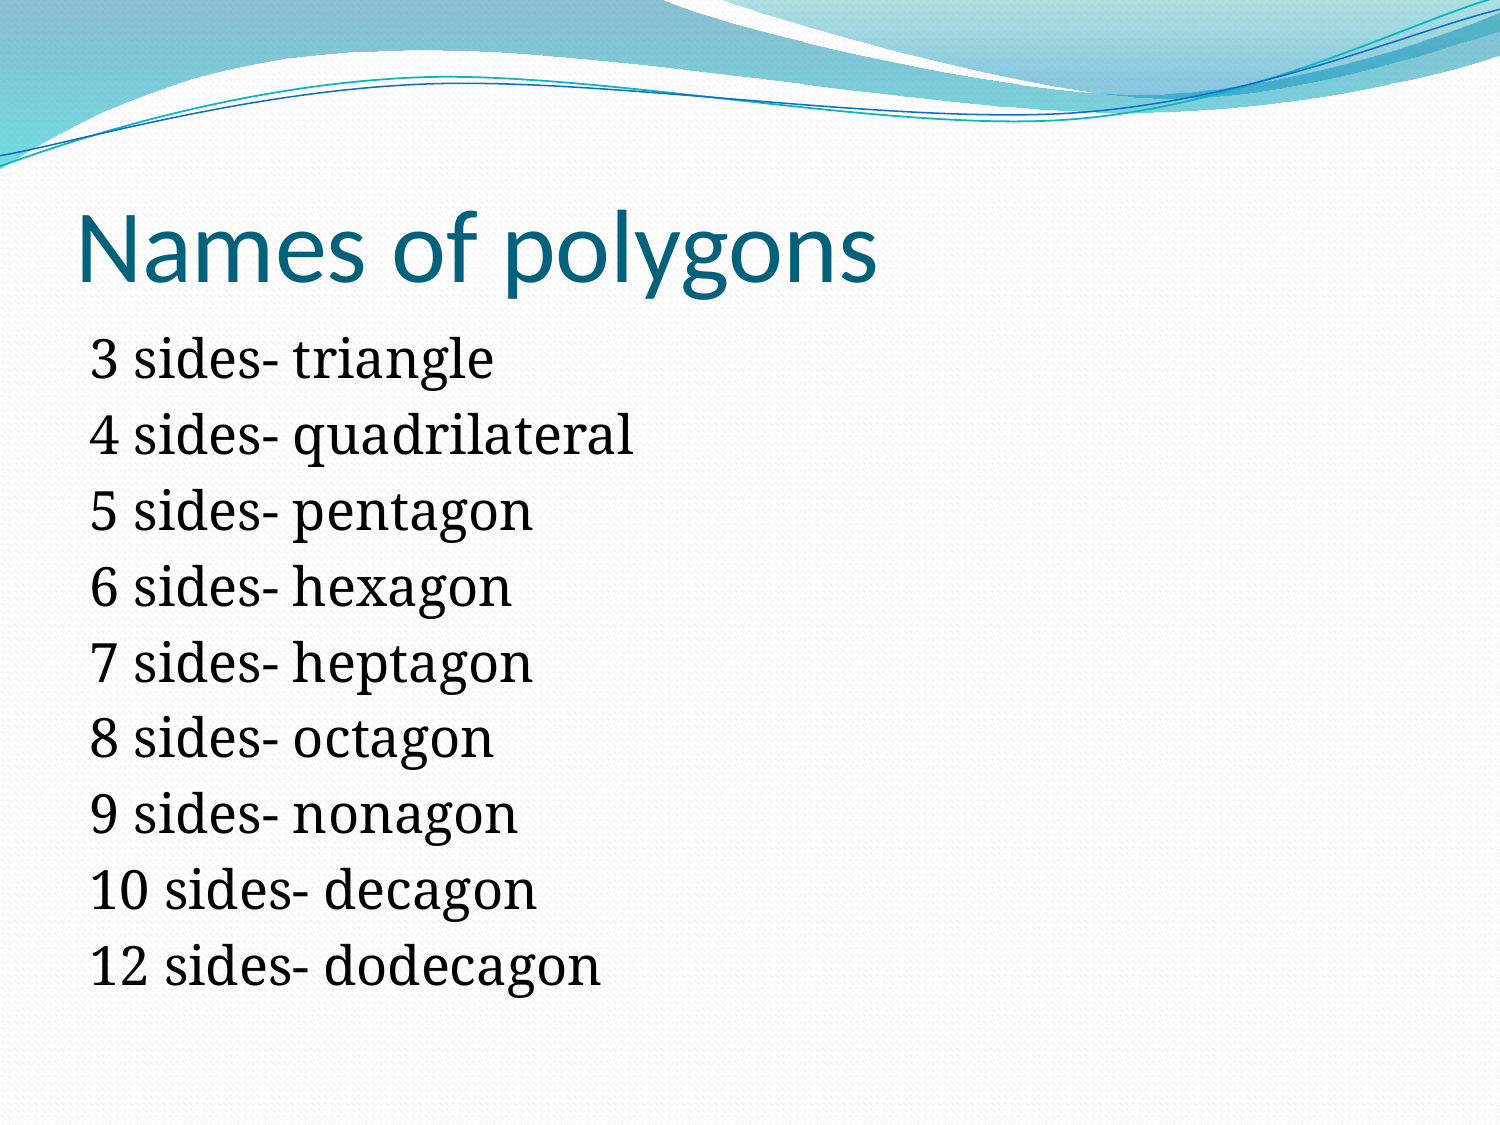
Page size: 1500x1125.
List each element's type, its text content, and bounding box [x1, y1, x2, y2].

list 3 sides- triangle 4 sides- quadrilateral 5 sides- pentagon 6 sides- hexagon 7 sides- heptagon 8 sides- octagon 9 sides- nonagon 10 sides- decagon 12 sides- dodecagon [75, 317, 1425, 1038]
title Names of polygons [75, 115, 1425, 303]
